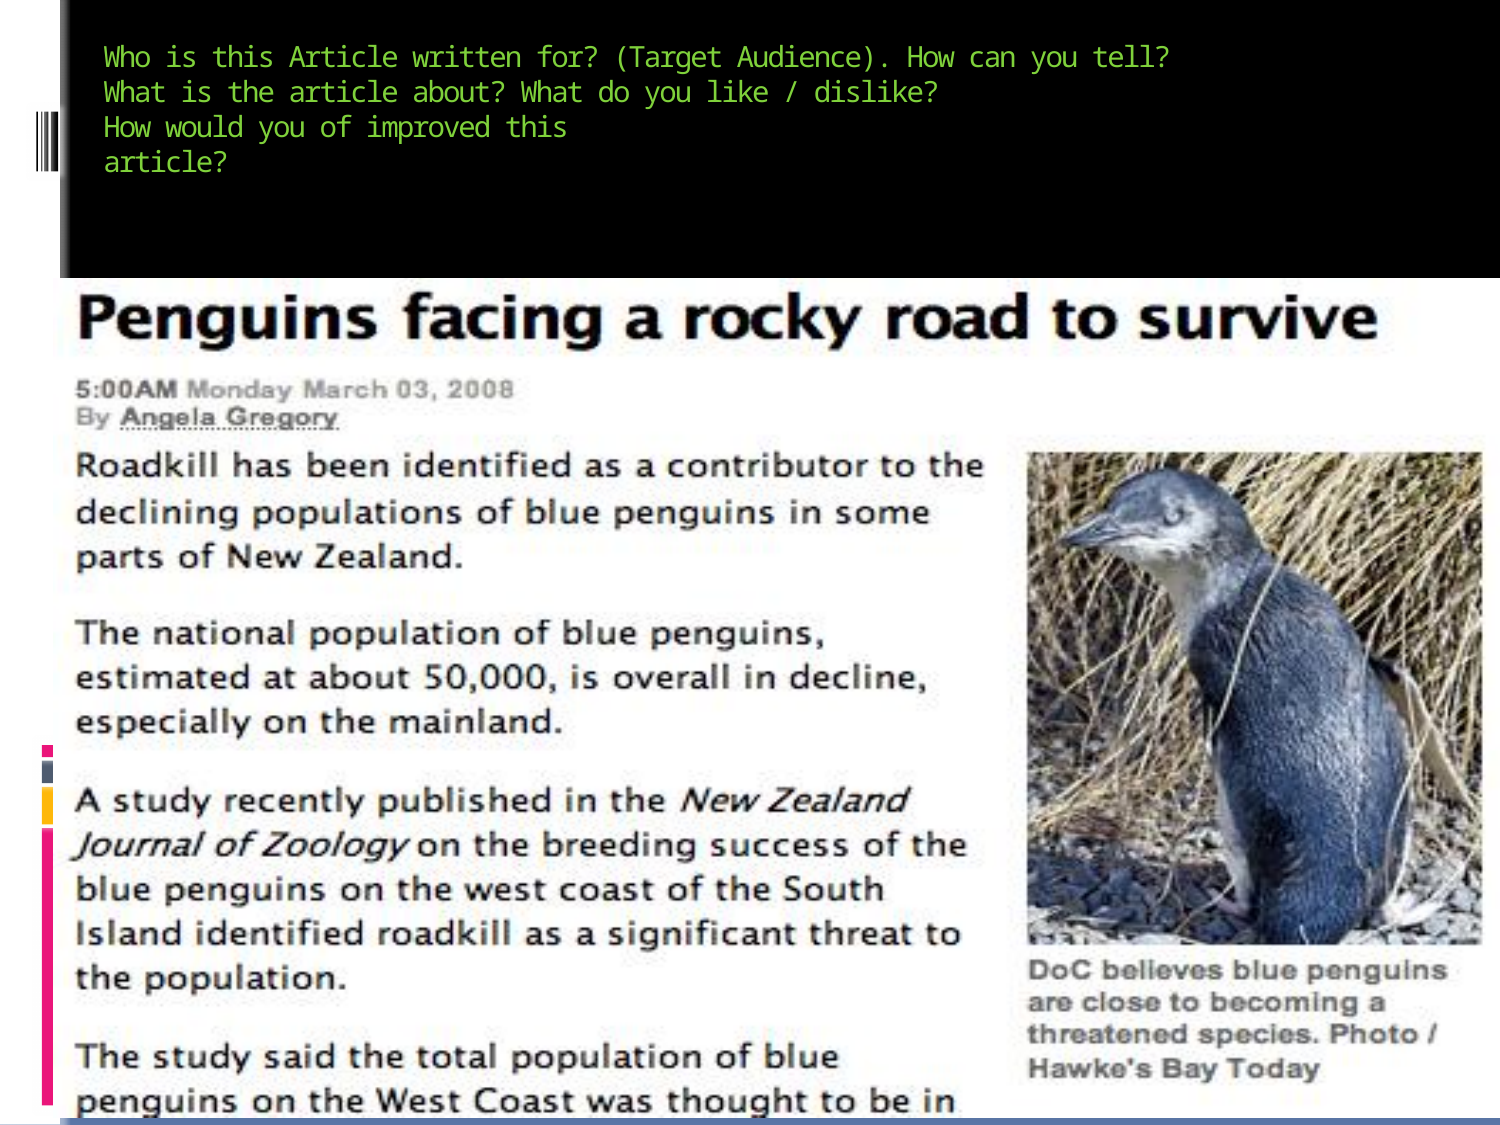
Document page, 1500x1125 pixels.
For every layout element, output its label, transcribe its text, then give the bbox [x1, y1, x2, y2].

title Who is this Article written for? (Target Audience). How can you tell? What is the article about? What do you like / dislike? How would you of improved this article? [88, 30, 1425, 234]
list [52, 278, 1500, 1118]
